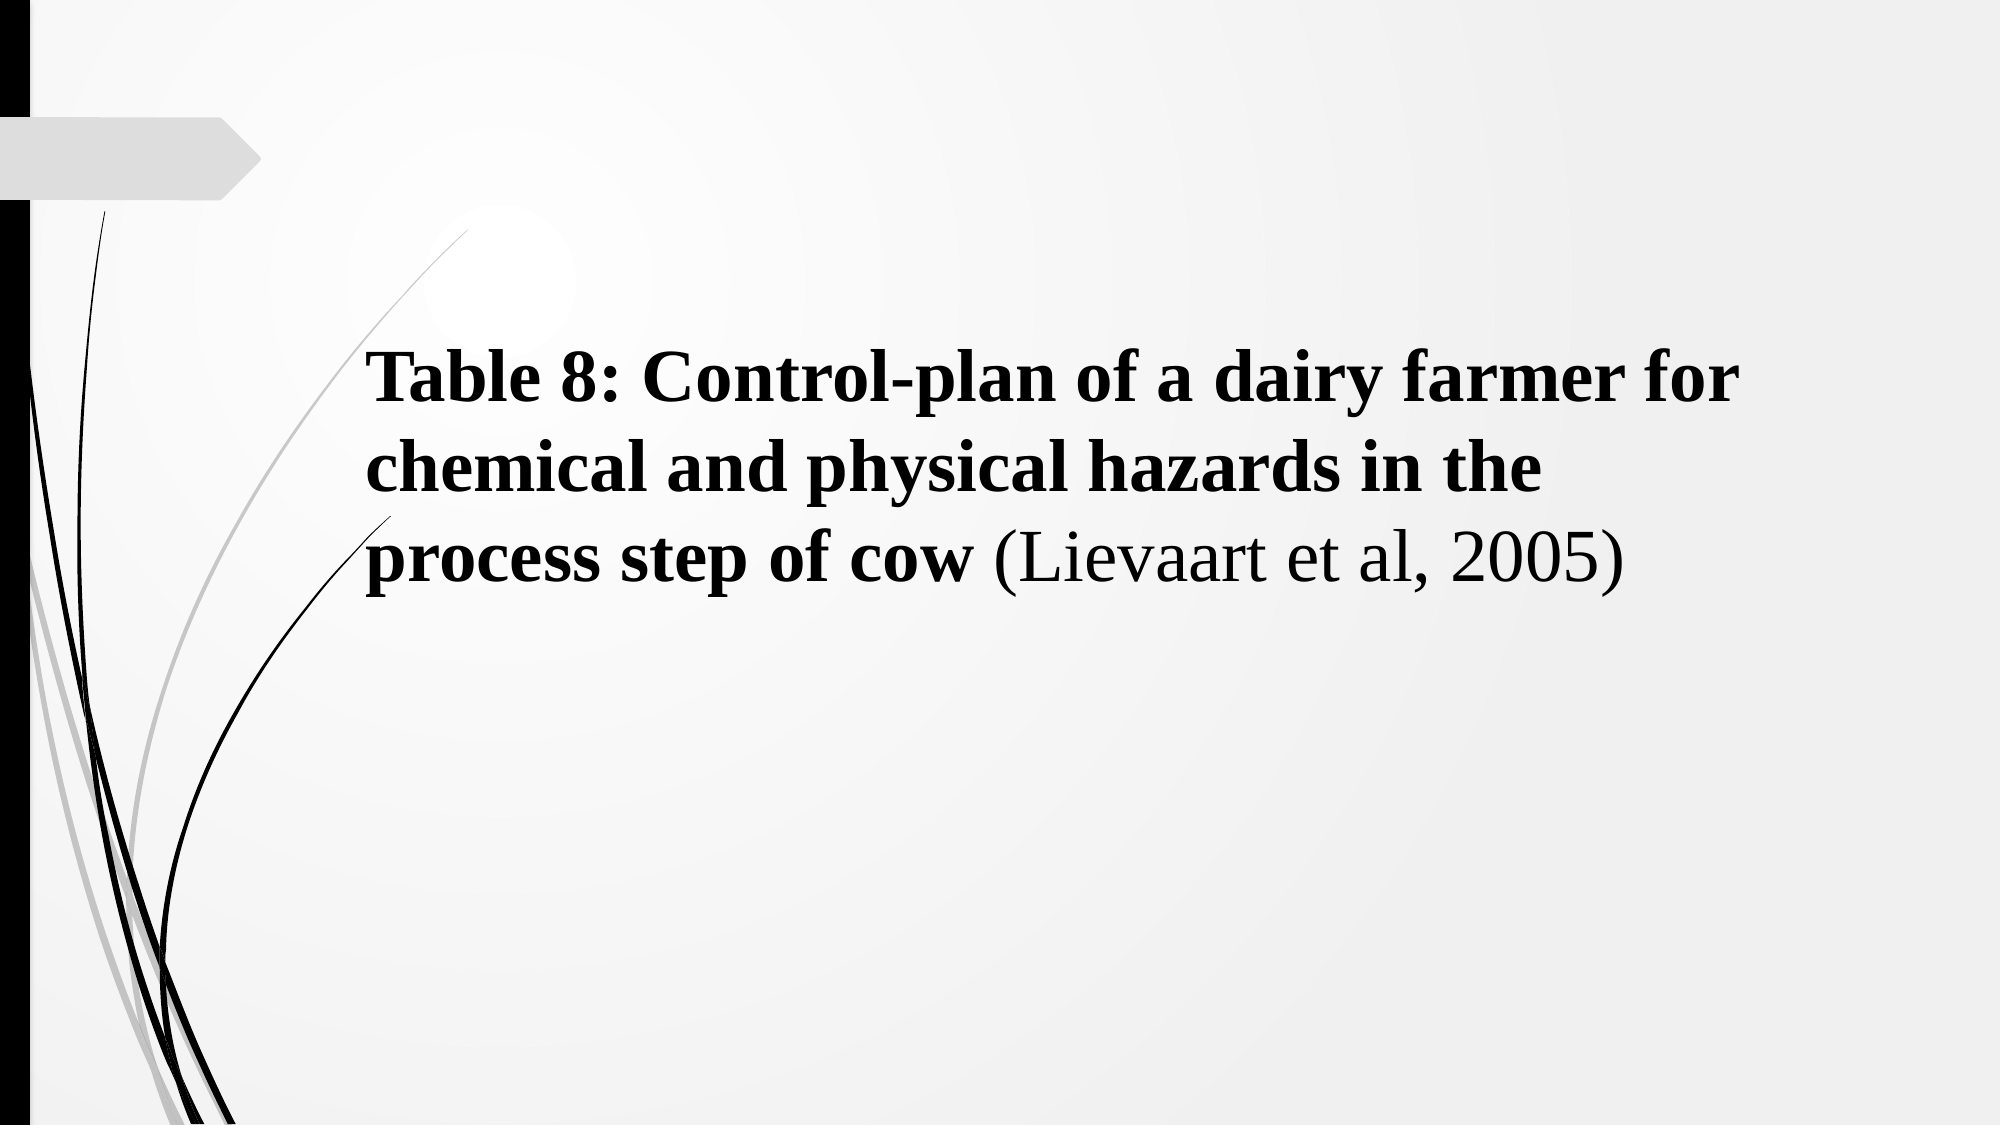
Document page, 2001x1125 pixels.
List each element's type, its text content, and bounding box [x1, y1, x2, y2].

title Table 8: Control-plan of a dairy farmer for chemical and physical hazards in the process step of cow (Lievaart et al, 2005) [350, 318, 1813, 645]
